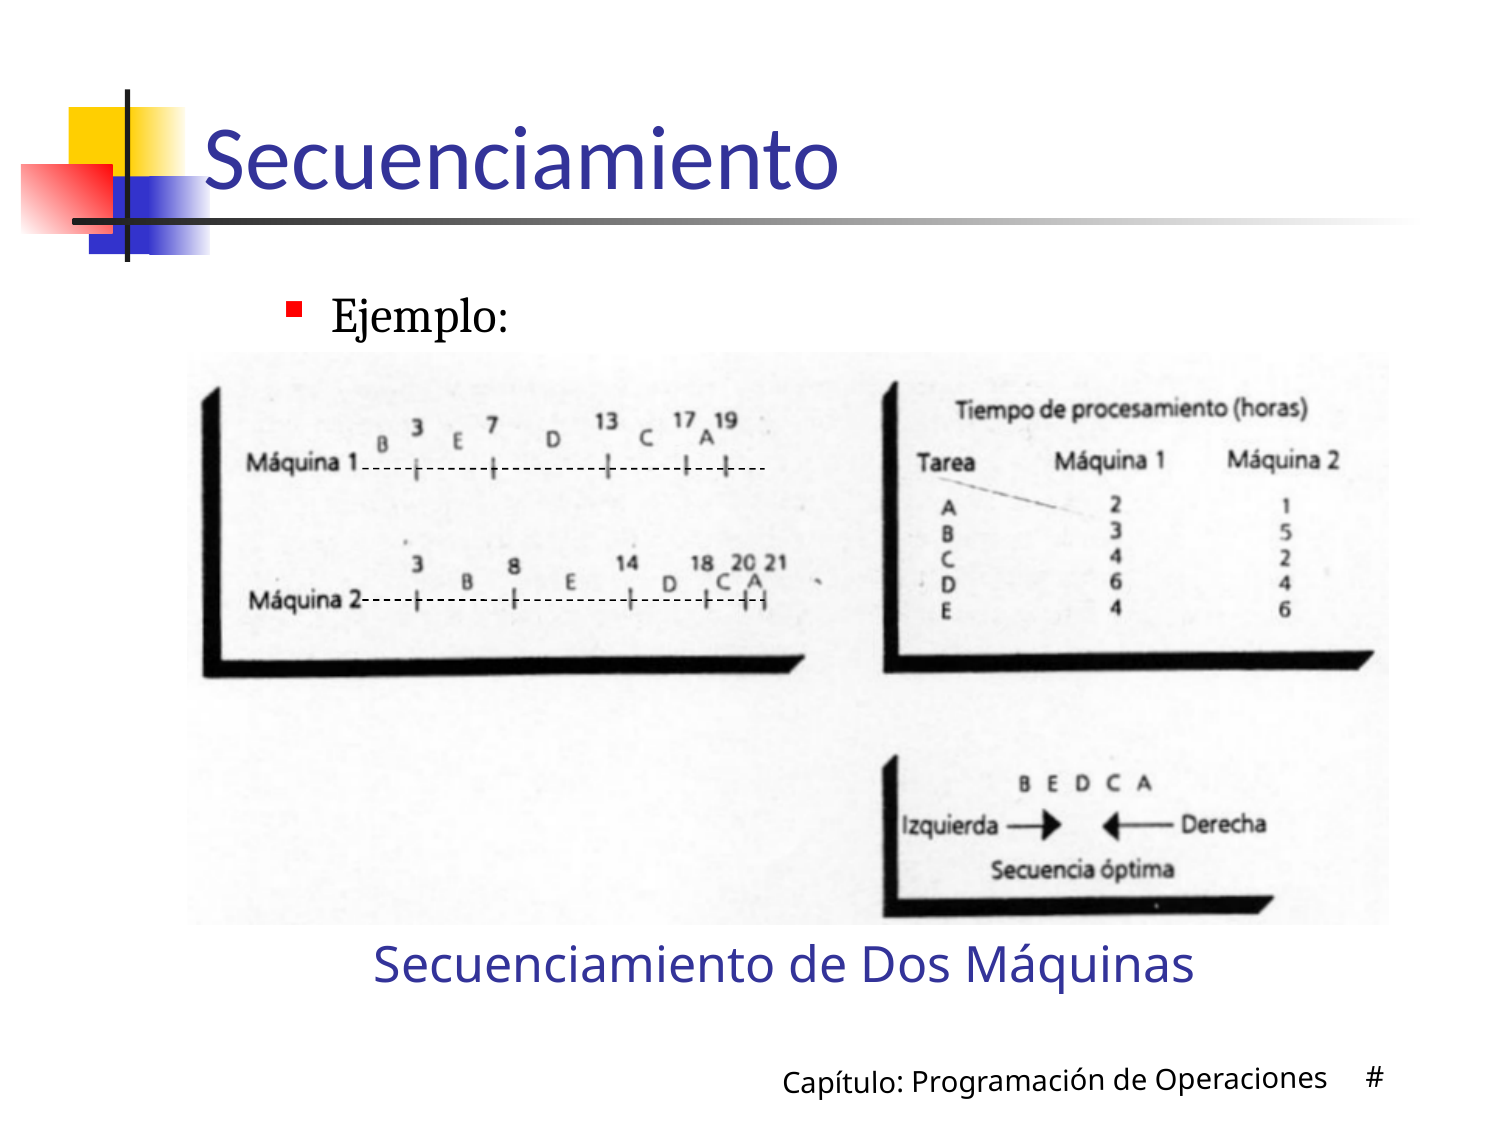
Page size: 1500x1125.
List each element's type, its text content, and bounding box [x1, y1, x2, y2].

list Ejemplo: [193, 274, 1470, 1007]
title Secuenciamiento [188, 27, 1468, 216]
text_box Secuenciamiento de Dos Máquinas [358, 934, 1211, 1000]
picture [187, 352, 1389, 926]
footer Capítulo: Programación de Operaciones # [757, 1024, 1410, 1109]
